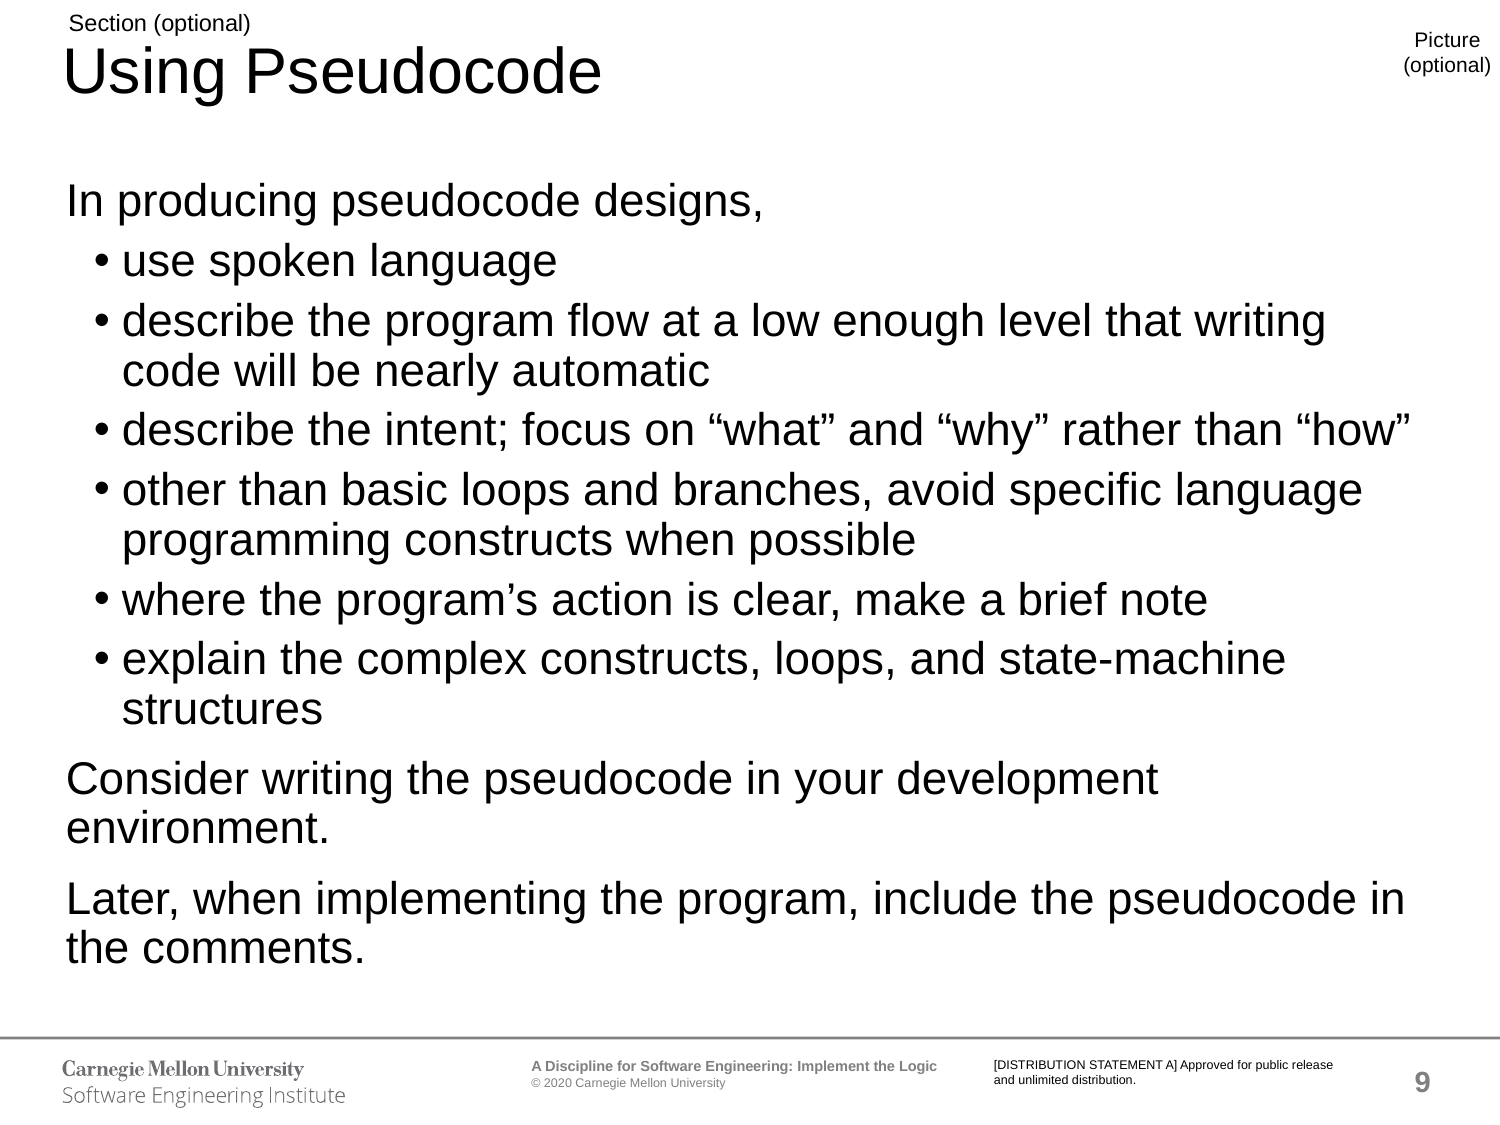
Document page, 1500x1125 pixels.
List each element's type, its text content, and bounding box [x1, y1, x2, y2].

list In producing pseudocode designs, use spoken language describe the program flow at a low enough level that writing code will be nearly automatic describe the intent; focus on “what” and “why” rather than “how” other than basic loops and branches, avoid specific language programming constructs when possible where the program’s action is clear, make a brief note explain the complex constructs, loops, and state-machine structures Consider writing the pseudocode in your development environment. Later, when implementing the program, include the pseudocode in the comments. [65, 177, 1431, 1000]
title Using Pseudocode [62, 37, 1338, 182]
